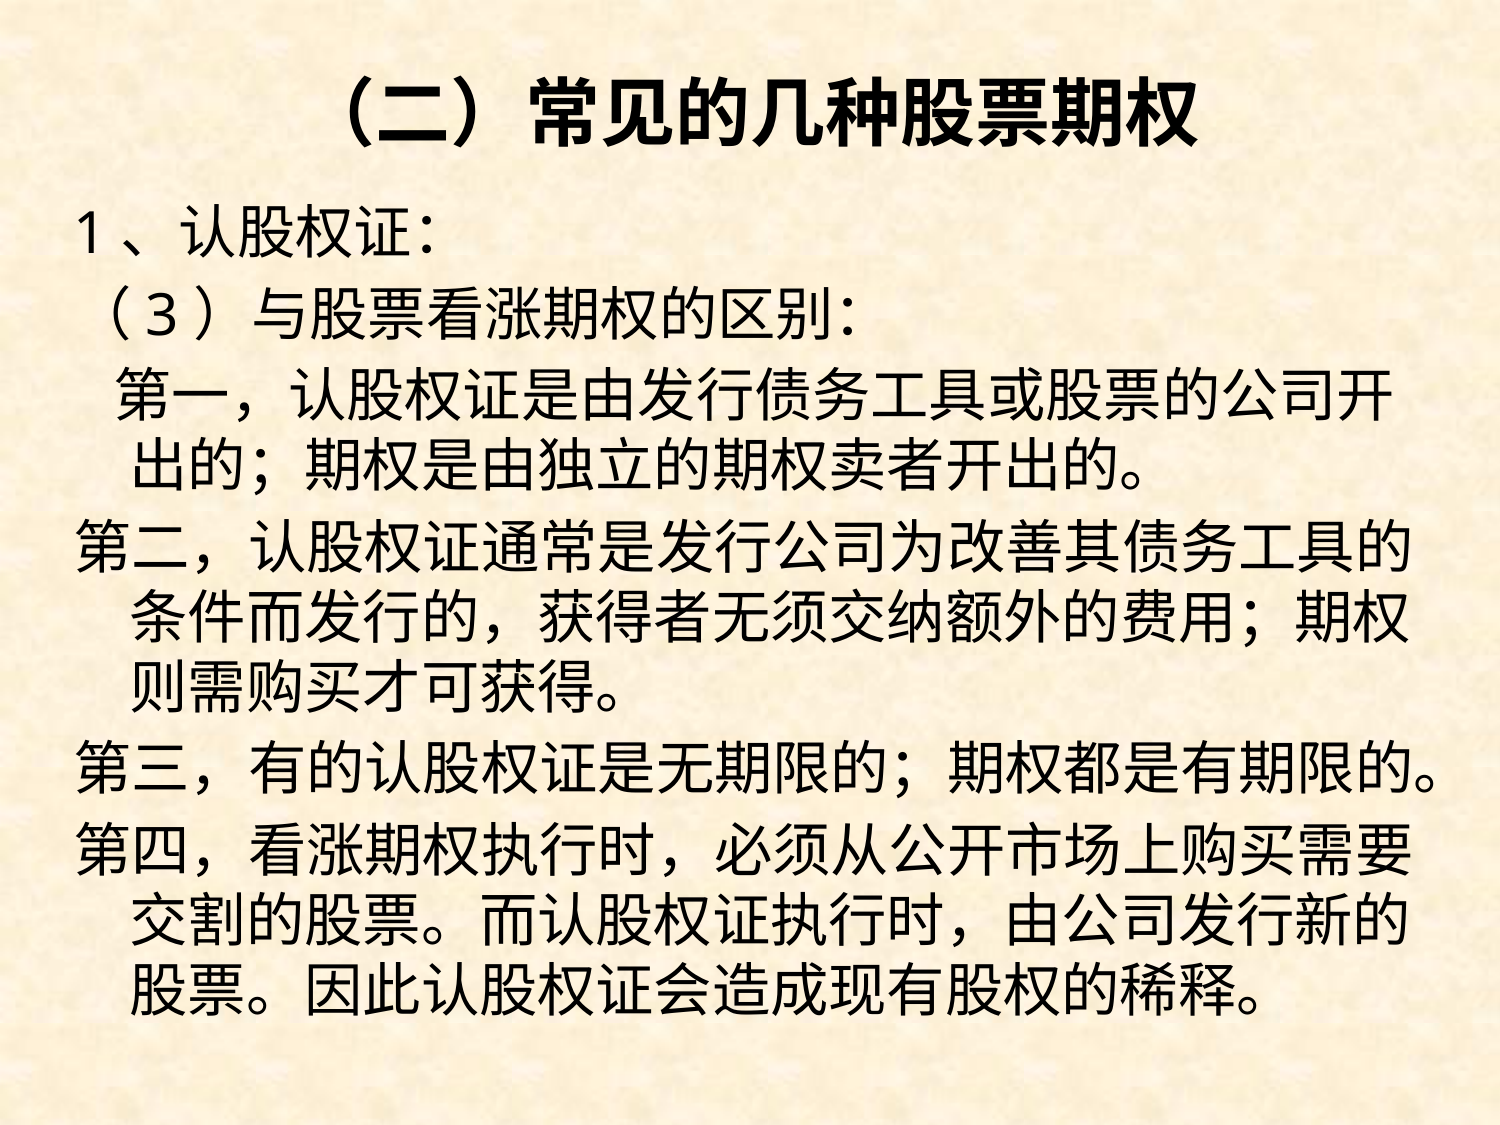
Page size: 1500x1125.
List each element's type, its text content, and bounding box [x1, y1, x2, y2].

picture [0, 0, 1500, 1125]
list 1、认股权证： （3）与股票看涨期权的区别： 第一，认股权证是由发行债务工具或股票的公司开出的；期权是由独立的期权卖者开出的。 第二，认股权证通常是发行公司为改善其债务工具的条件而发行的，获得者无须交纳额外的费用；期权则需购买才可获得。 第三，有的认股权证是无期限的；期权都是有期限的。 第四，看涨期权执行时，必须从公开市场上购买需要交割的股票。而认股权证执行时，由公司发行新的股票。因此认股权证会造成现有股权的稀释。 [58, 187, 1442, 1067]
title （二）常见的几种股票期权 [75, 45, 1425, 176]
